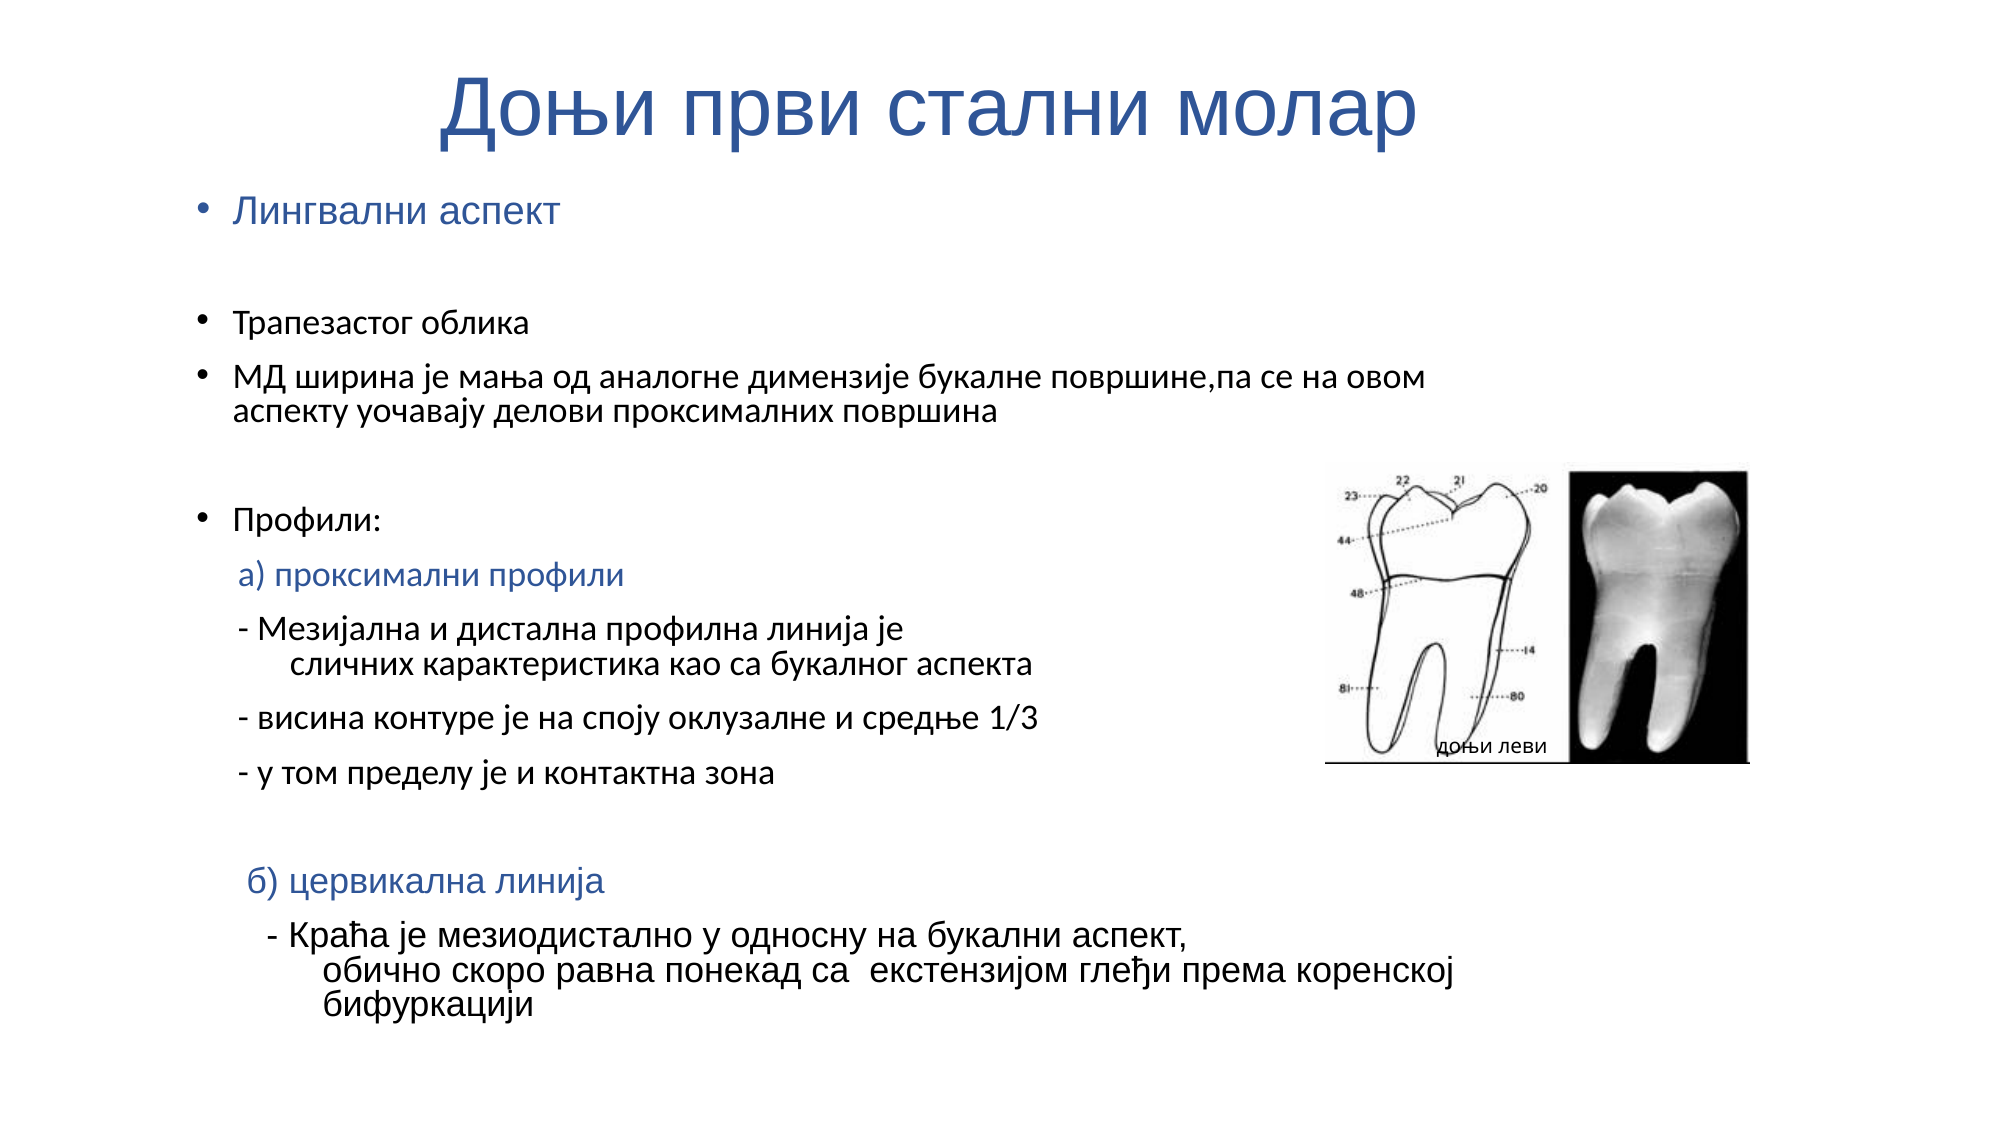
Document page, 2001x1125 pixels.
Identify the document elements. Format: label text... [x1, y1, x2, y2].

title Доњи први стални молар [424, 0, 1663, 217]
list Лингвални аспект Трапезастог облика МД ширина је мања од аналогне димензије букалне површине,па се на овом аспекту уочавају делови проксималних површина Профили: а) проксимални профили - Мезијална и дистална профилна линија је сличних карактеристика као са букалног аспекта - висина контуре је на споју оклузалне и средње 1/3 - у том пределу је и контактна зона б) цервикална линија - Краћа је мезиодистално у односну на букални аспект, обично скоро равна понекад са екстензијом глеђи према коренској бифуркацији [181, 185, 1517, 1041]
picture [1324, 462, 1751, 764]
